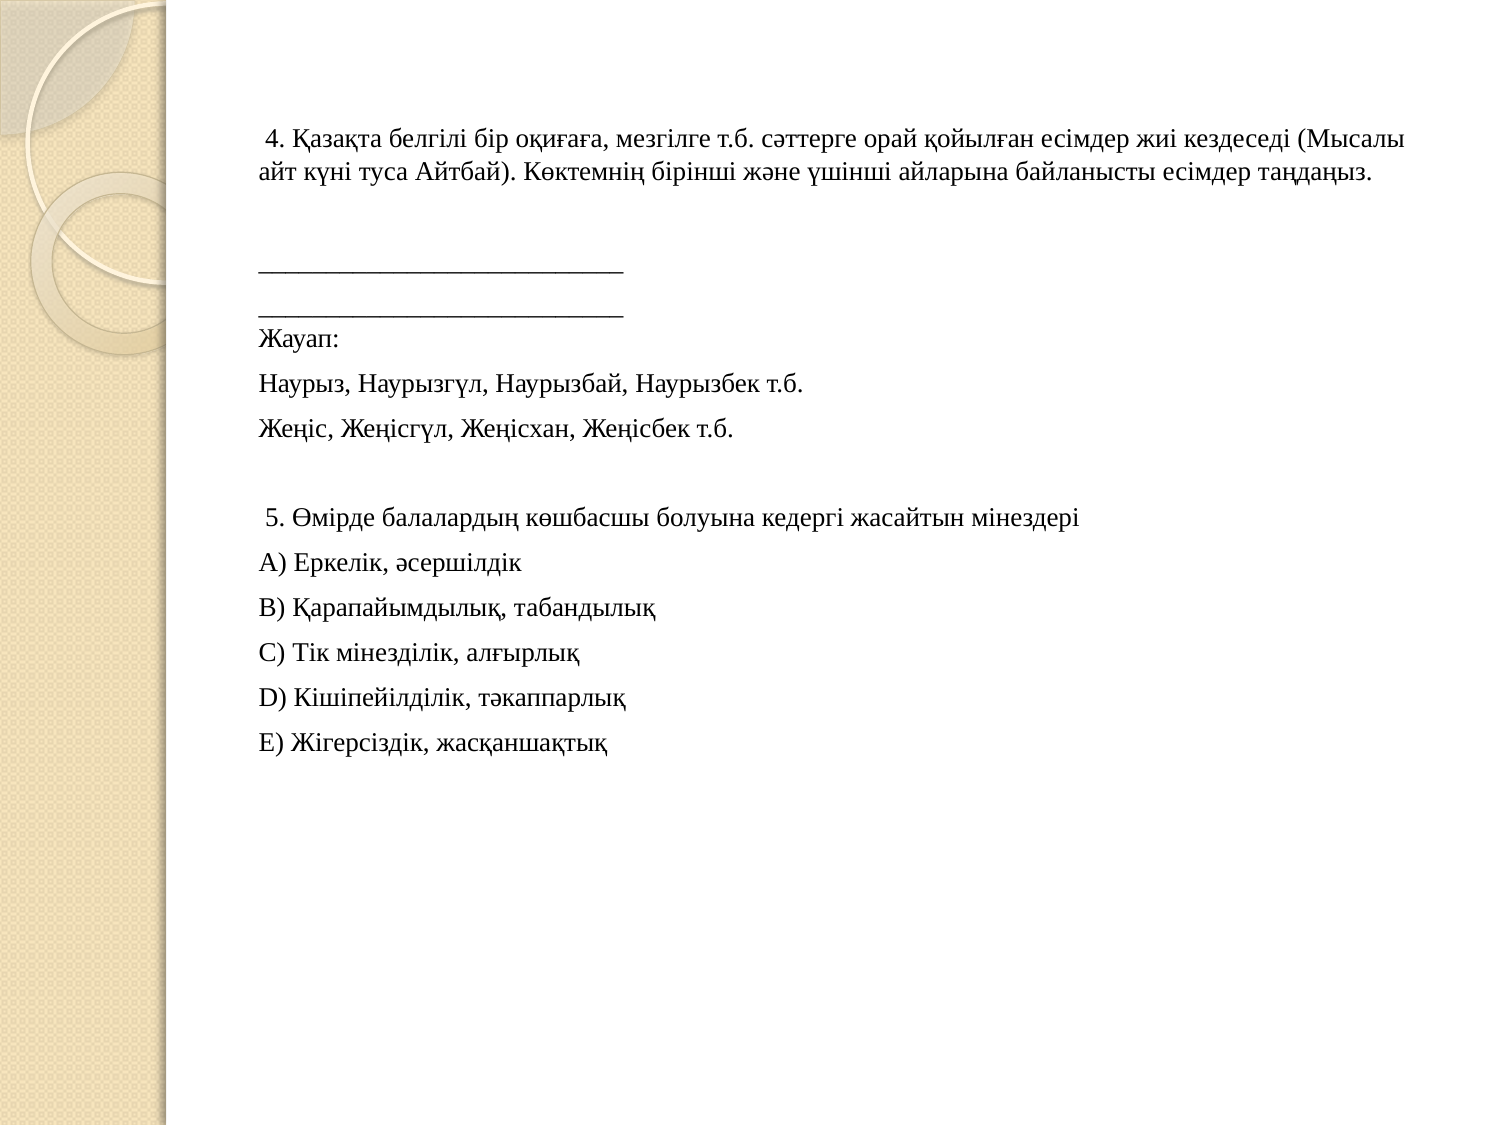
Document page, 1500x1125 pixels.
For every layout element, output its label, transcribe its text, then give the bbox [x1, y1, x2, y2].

list 4. Қазақта белгілі бір оқиғаға, мезгілге т.б. сәттерге орай қойылған есімдер жиі кездеседі (Мысалы айт күні туса Айтбай). Көктемнің бірінші және үшінші айларына байланысты есімдер таңдаңыз. ___________________________ ___________________________ Жауап: Наурыз, Наурызгүл, Наурызбай, Наурызбек т.б. Жеңіс, Жеңісгүл, Жеңісхан, Жеңісбек т.б. 5. Өмірде балалардың көшбасшы болуына кедергі жасайтын мінездері А) Еркелік, әсершілдік В) Қарапайымдылық, табандылық С) Тік мінезділік, алғырлық D) Кішіпейілділік, тәкаппарлық Е) Жігерсіздік, жасқаншақтық [230, 113, 1461, 902]
